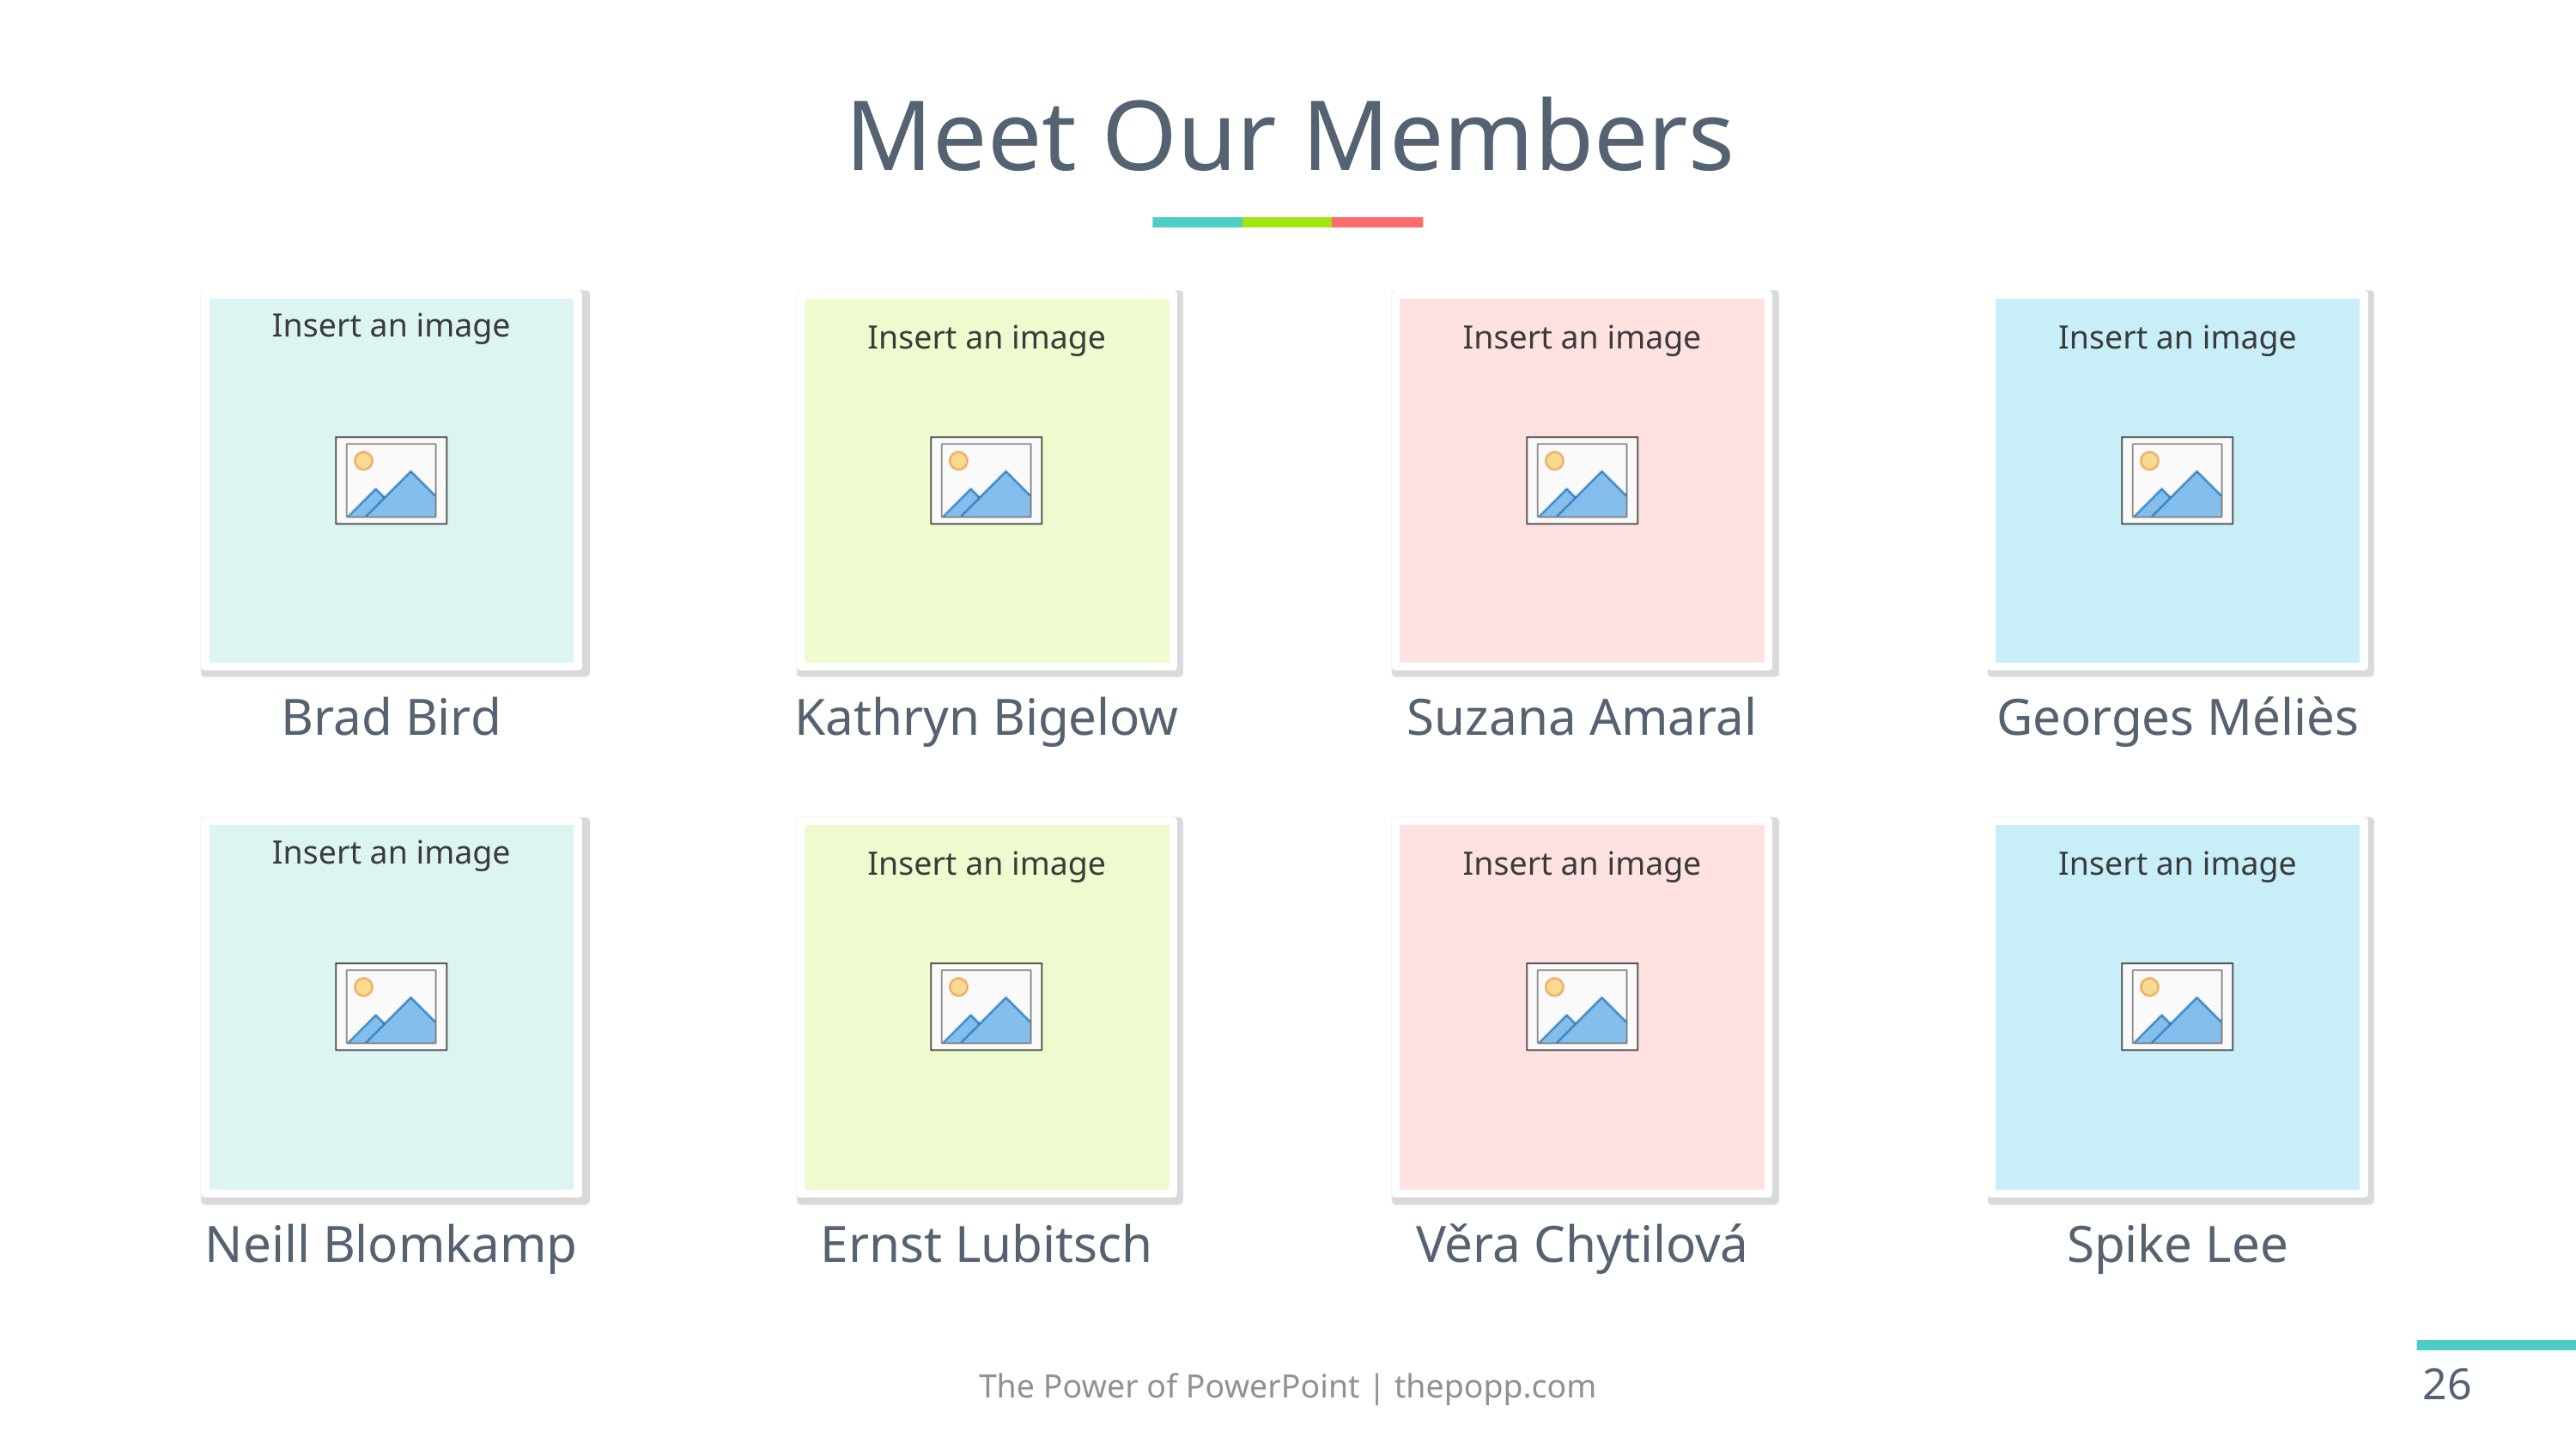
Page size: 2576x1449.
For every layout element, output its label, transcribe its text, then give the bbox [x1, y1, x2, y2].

slide_number 26 [2409, 1351, 2576, 1421]
list Ernst Lubitsch [726, 1189, 1247, 1295]
picture [1400, 825, 1765, 1190]
list Brad Bird [131, 663, 652, 768]
picture [1995, 825, 2360, 1190]
list Neill Blomkamp [131, 1189, 652, 1295]
picture [804, 298, 1170, 664]
list Georges Méliès [1917, 663, 2438, 768]
footer The Power of PowerPoint | thepopp.com [853, 1349, 1723, 1427]
title Meet Our Members [69, 49, 2512, 230]
list Suzana Amaral [1322, 663, 1843, 768]
picture [1400, 298, 1765, 664]
picture [209, 298, 574, 664]
picture [804, 825, 1170, 1190]
picture [1995, 298, 2360, 664]
list Kathryn Bigelow [726, 663, 1247, 768]
picture [209, 825, 574, 1190]
list Věra Chytilová [1322, 1189, 1843, 1295]
list Spike Lee [1917, 1189, 2438, 1295]
